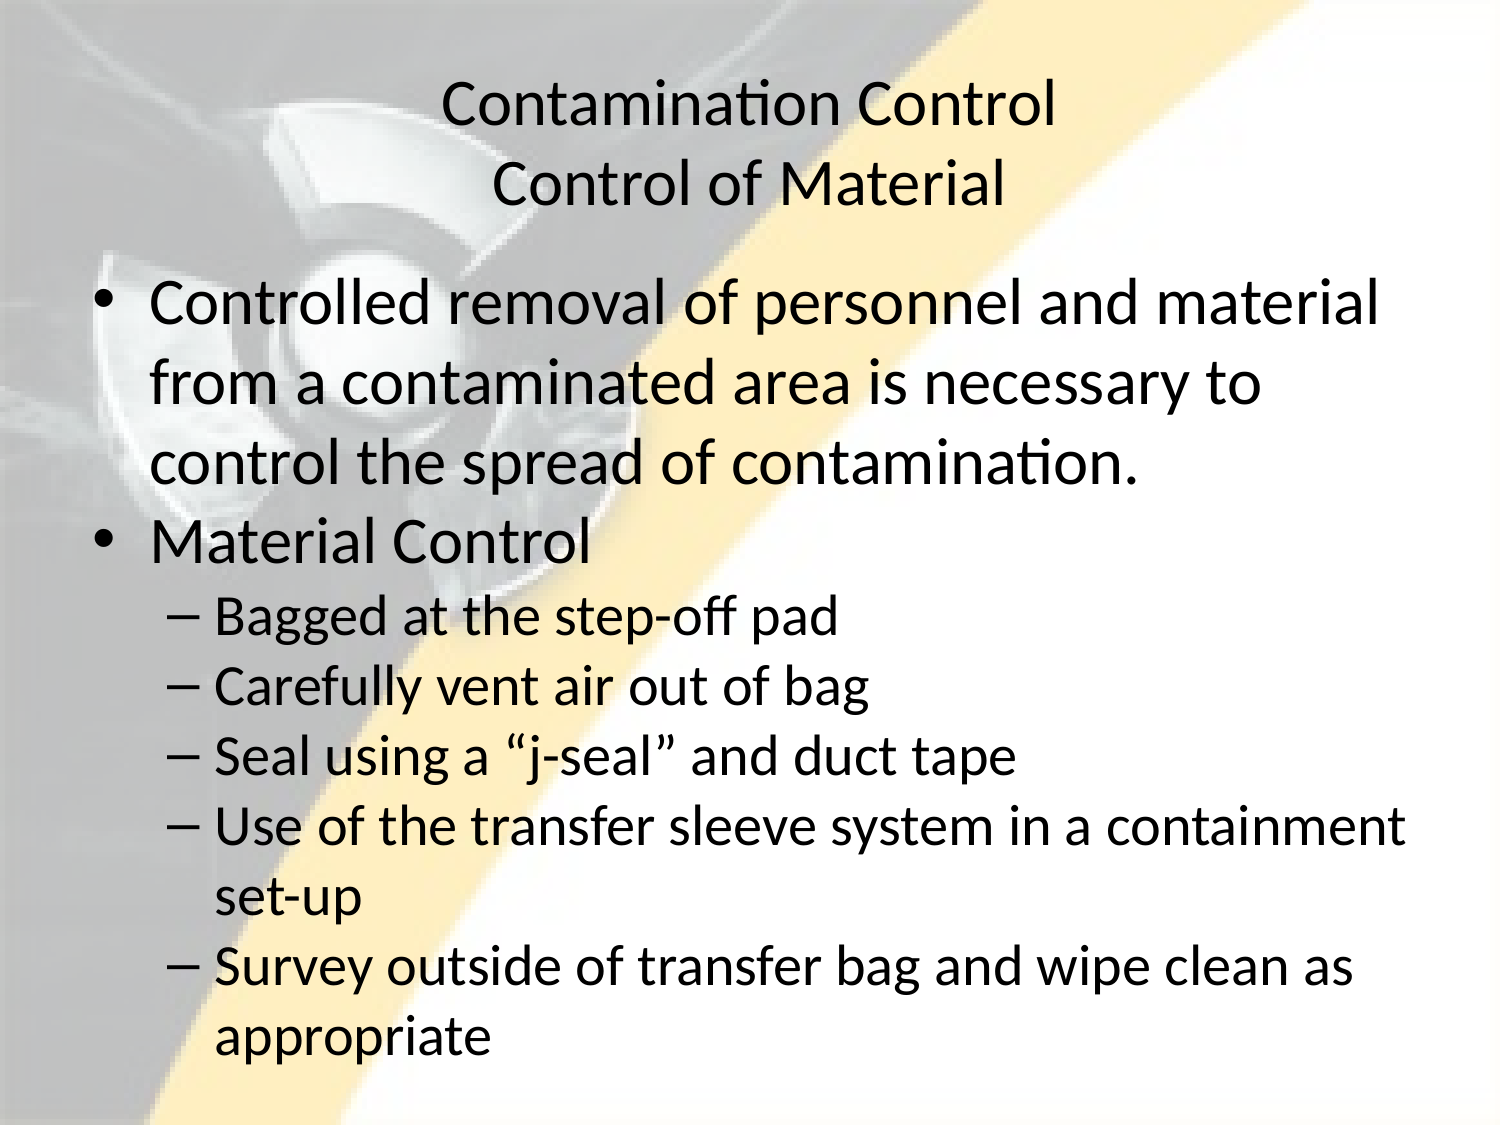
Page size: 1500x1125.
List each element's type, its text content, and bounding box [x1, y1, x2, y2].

list Controlled removal of personnel and material from a contaminated area is necessary to control the spread of contamination. Material Control Bagged at the step-off pad Carefully vent air out of bag Seal using a “j-seal” and duct tape Use of the transfer sleeve system in a containment set-up Survey outside of transfer bag and wipe clean as appropriate [75, 249, 1425, 1125]
title Contamination Control Control of Material [75, 45, 1425, 233]
